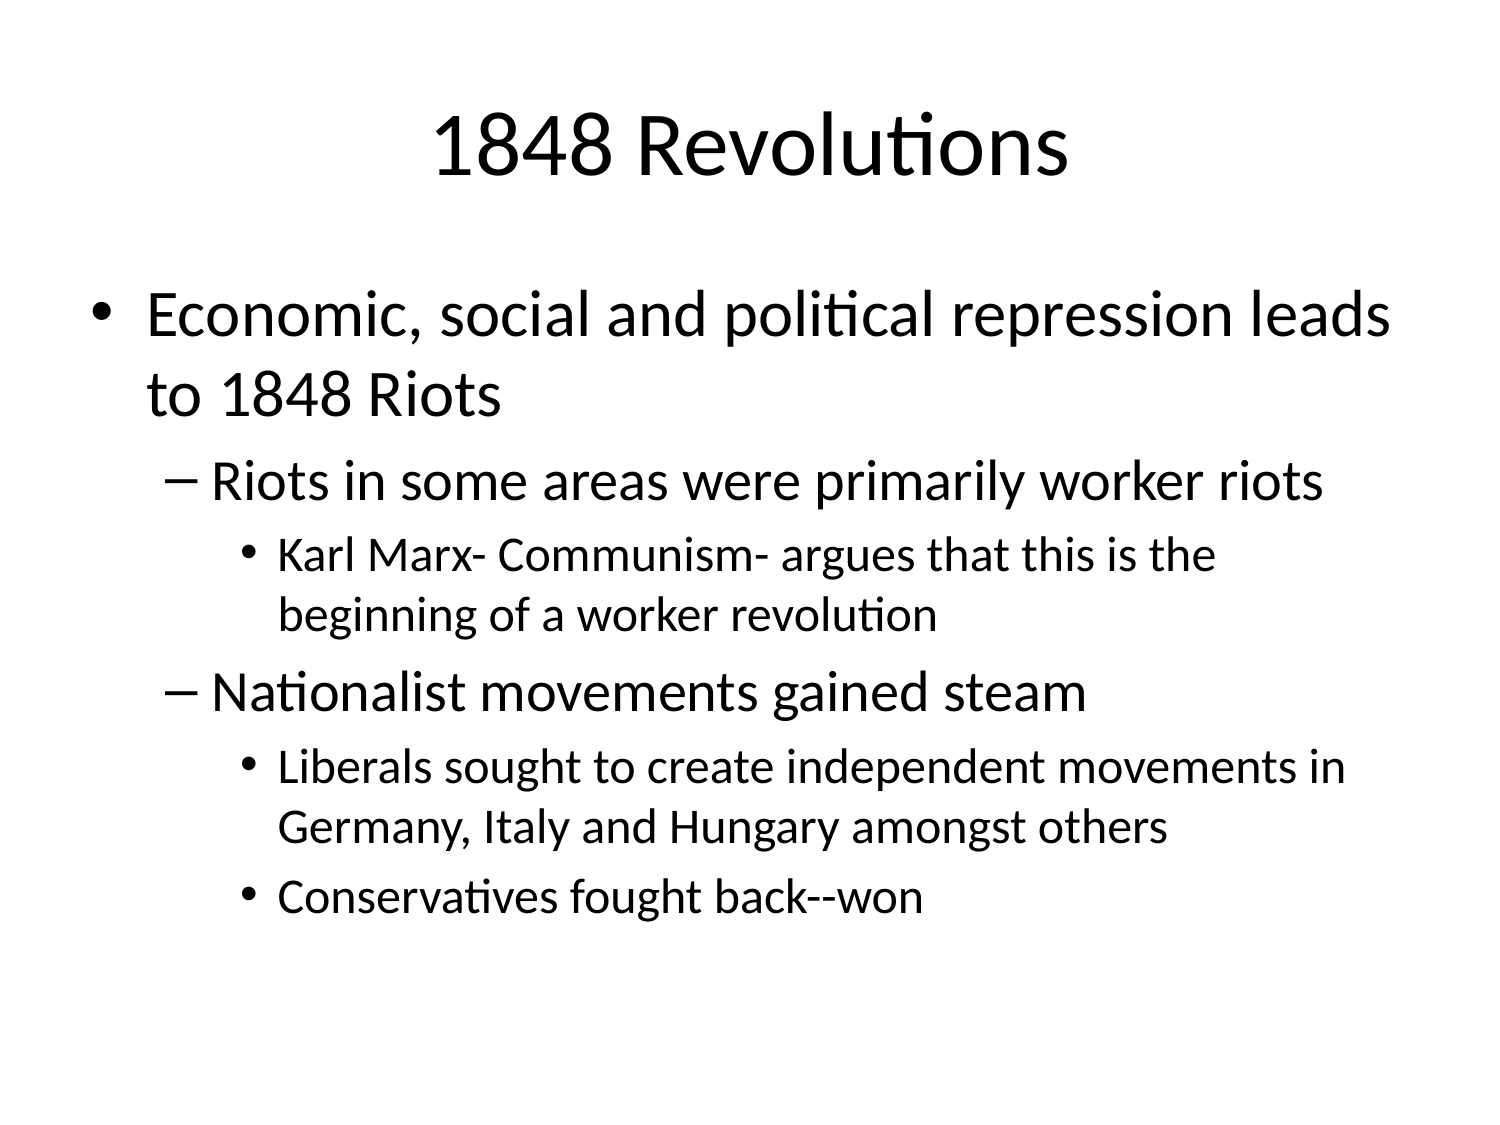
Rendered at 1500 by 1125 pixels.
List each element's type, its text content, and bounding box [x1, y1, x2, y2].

title 1848 Revolutions [75, 45, 1425, 233]
list Economic, social and political repression leads to 1848 Riots Riots in some areas were primarily worker riots Karl Marx- Communism- argues that this is the beginning of a worker revolution Nationalist movements gained steam Liberals sought to create independent movements in Germany, Italy and Hungary amongst others Conservatives fought back--won [75, 262, 1425, 1005]
